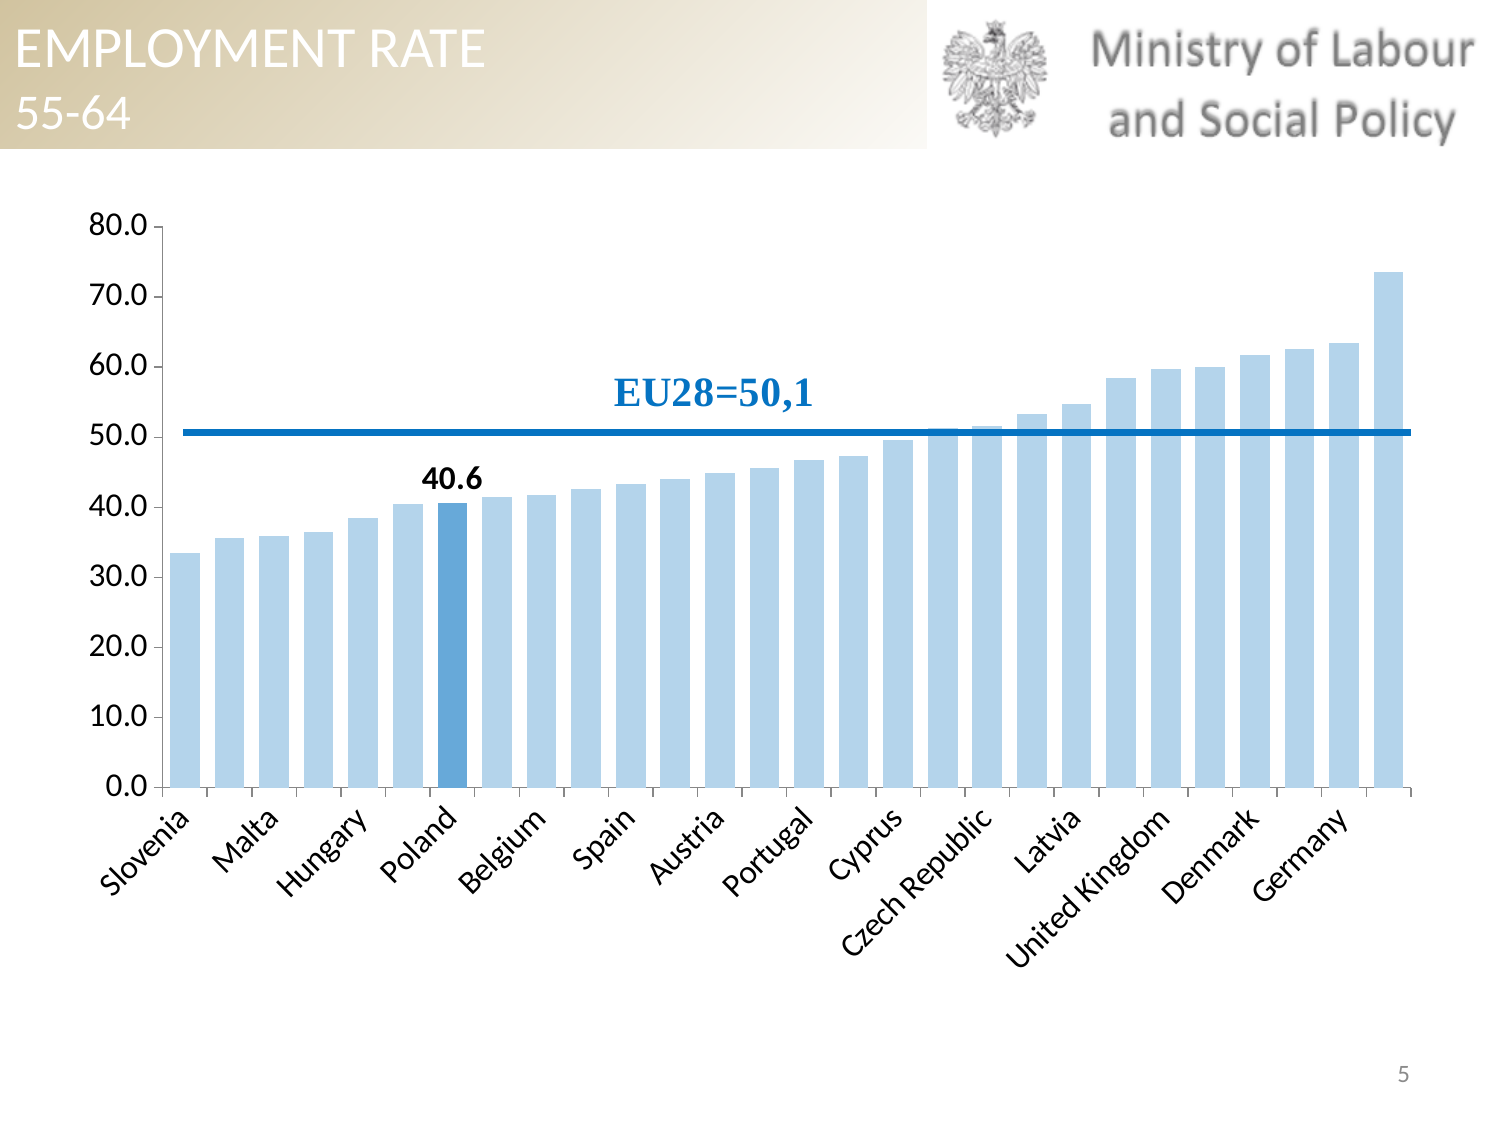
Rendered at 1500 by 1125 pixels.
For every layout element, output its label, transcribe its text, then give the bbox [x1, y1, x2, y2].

chart [52, 195, 1448, 1059]
slide_number 5 [1074, 1067, 1425, 1103]
text_box EMPLOYMENT RATE 55-64 [0, 0, 924, 149]
picture [926, 0, 1500, 157]
